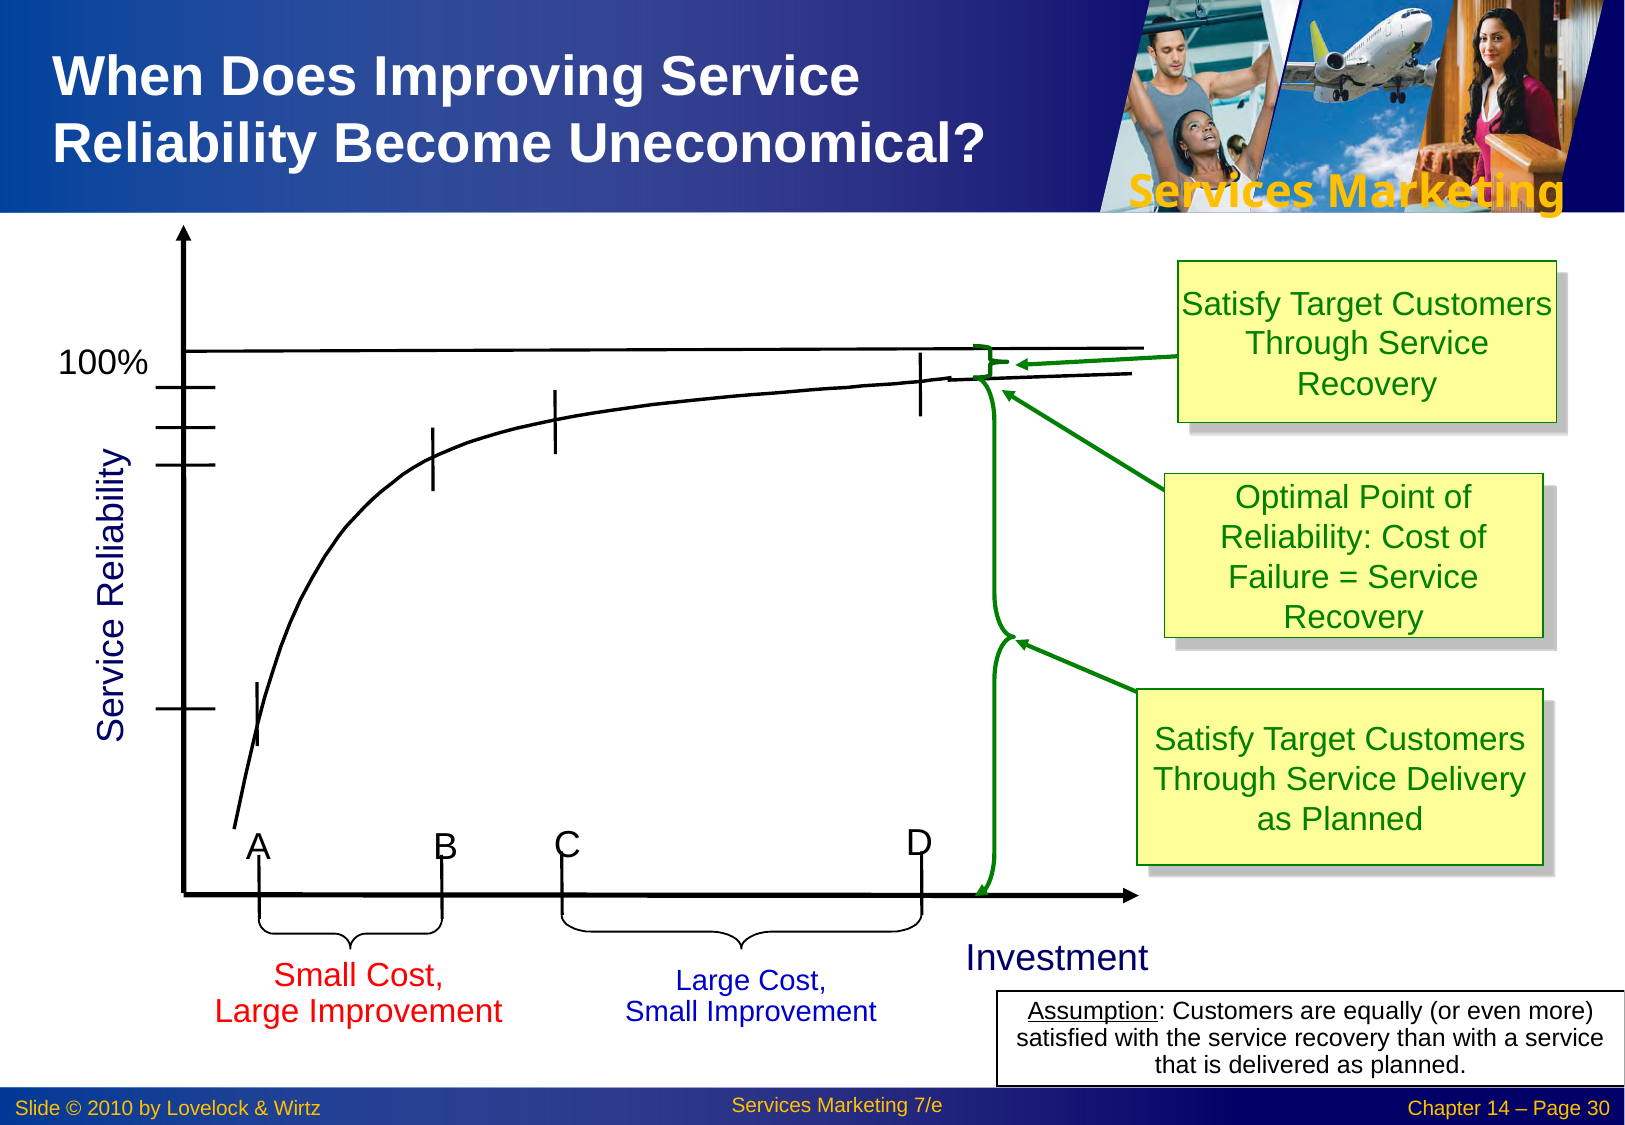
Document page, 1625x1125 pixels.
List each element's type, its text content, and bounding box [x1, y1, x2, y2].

text_box Large Cost, Small Improvement [541, 961, 962, 1032]
text_box C [553, 802, 581, 866]
text_box [222, 917, 317, 953]
picture [1162, 186, 1172, 192]
text_box D [905, 800, 933, 864]
text_box Service Reliability [67, 448, 131, 887]
text_box B [432, 803, 459, 867]
title When Does Improving Service Reliability Become Uneconomical? [36, 37, 1088, 176]
text_box [258, 918, 443, 949]
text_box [972, 260, 1625, 1088]
text_box [921, 377, 952, 397]
text_box 100% [57, 322, 149, 382]
text_box [234, 381, 920, 830]
text_box A [245, 807, 271, 867]
text_box Small Cost, Large Improvement [148, 953, 569, 1033]
text_box [561, 914, 922, 949]
picture [1100, 0, 1604, 213]
picture [1546, 187, 1556, 202]
text_box [177, 224, 190, 351]
